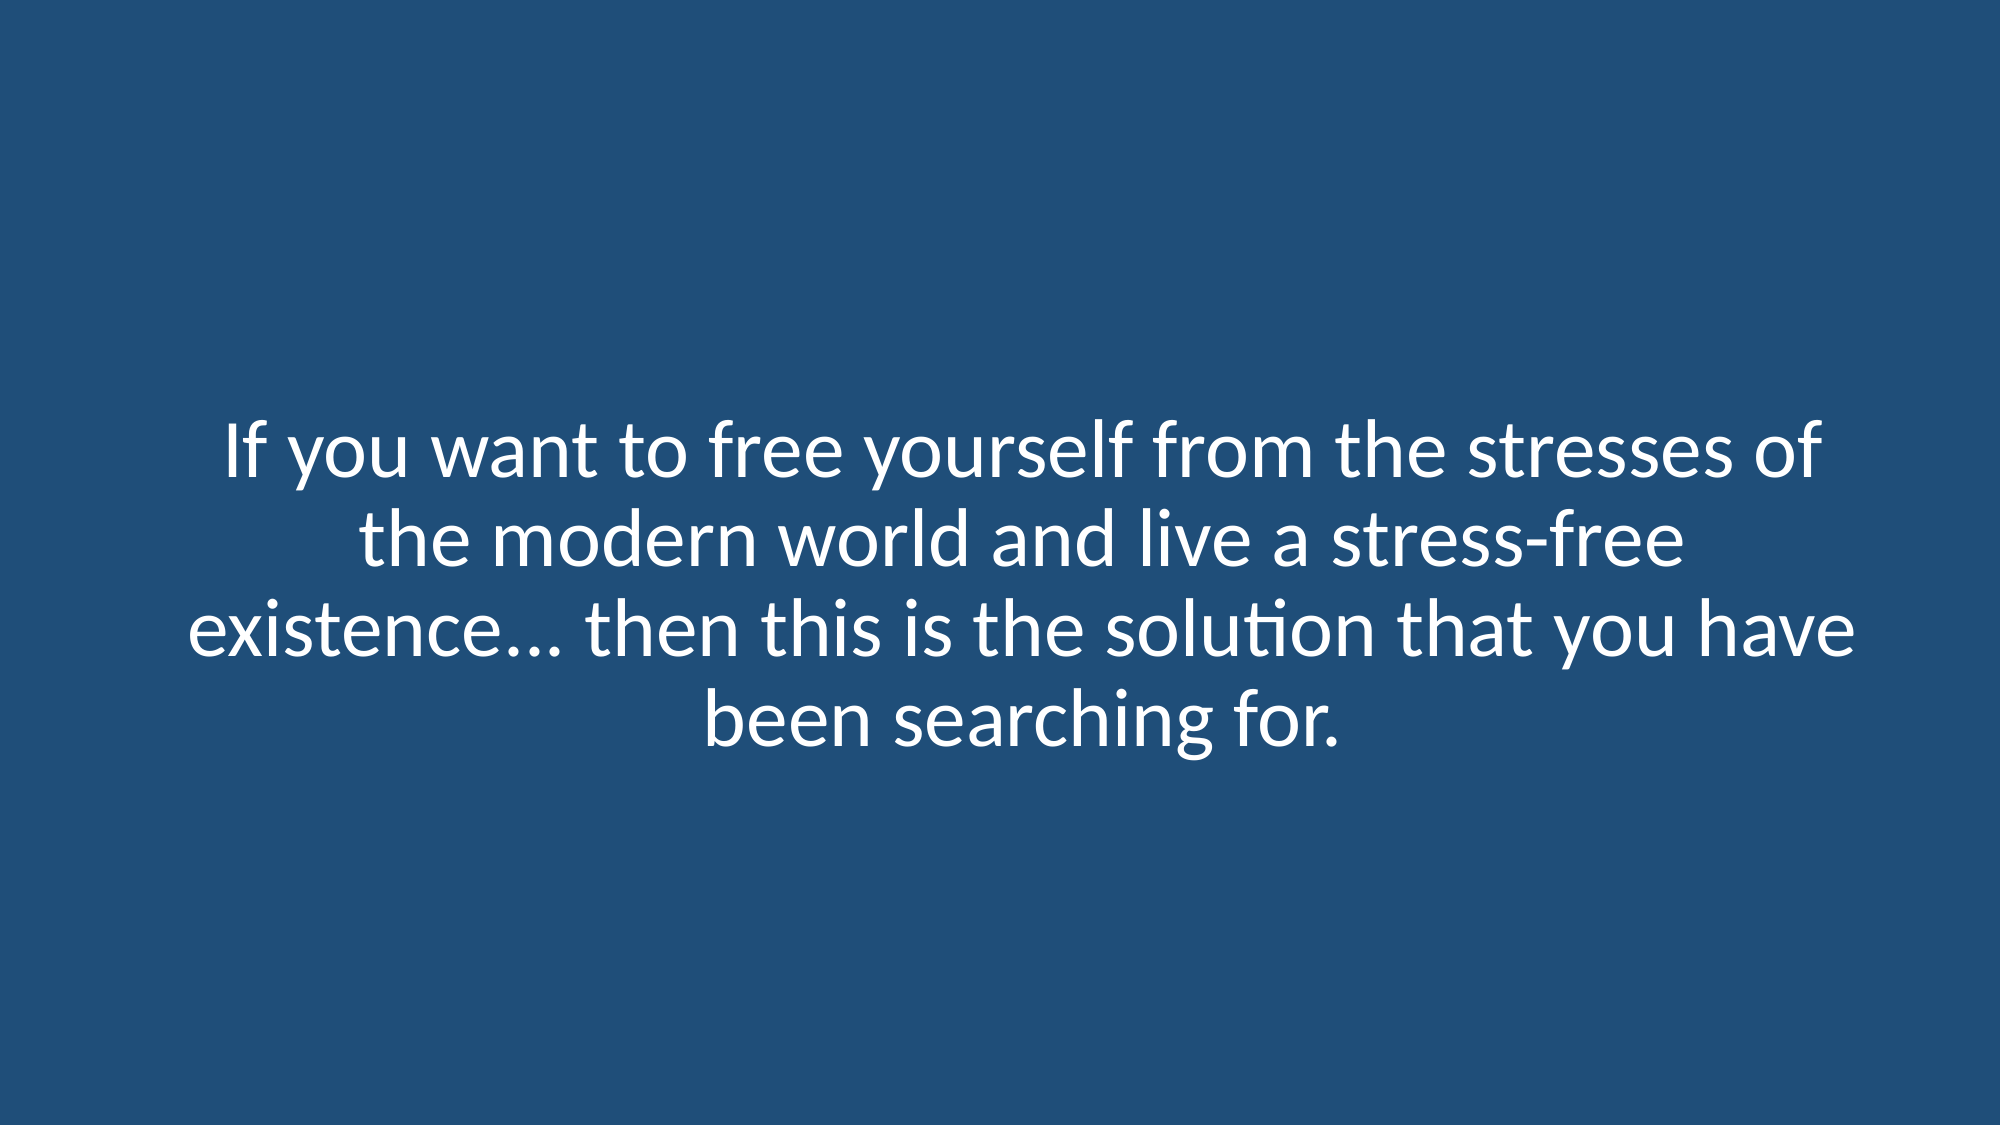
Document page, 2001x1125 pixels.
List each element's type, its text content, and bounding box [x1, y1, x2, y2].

list If you want to free yourself from the stresses of the modern world and live a stress-free existence... then this is the solution that you have been searching for. [170, 286, 1876, 623]
